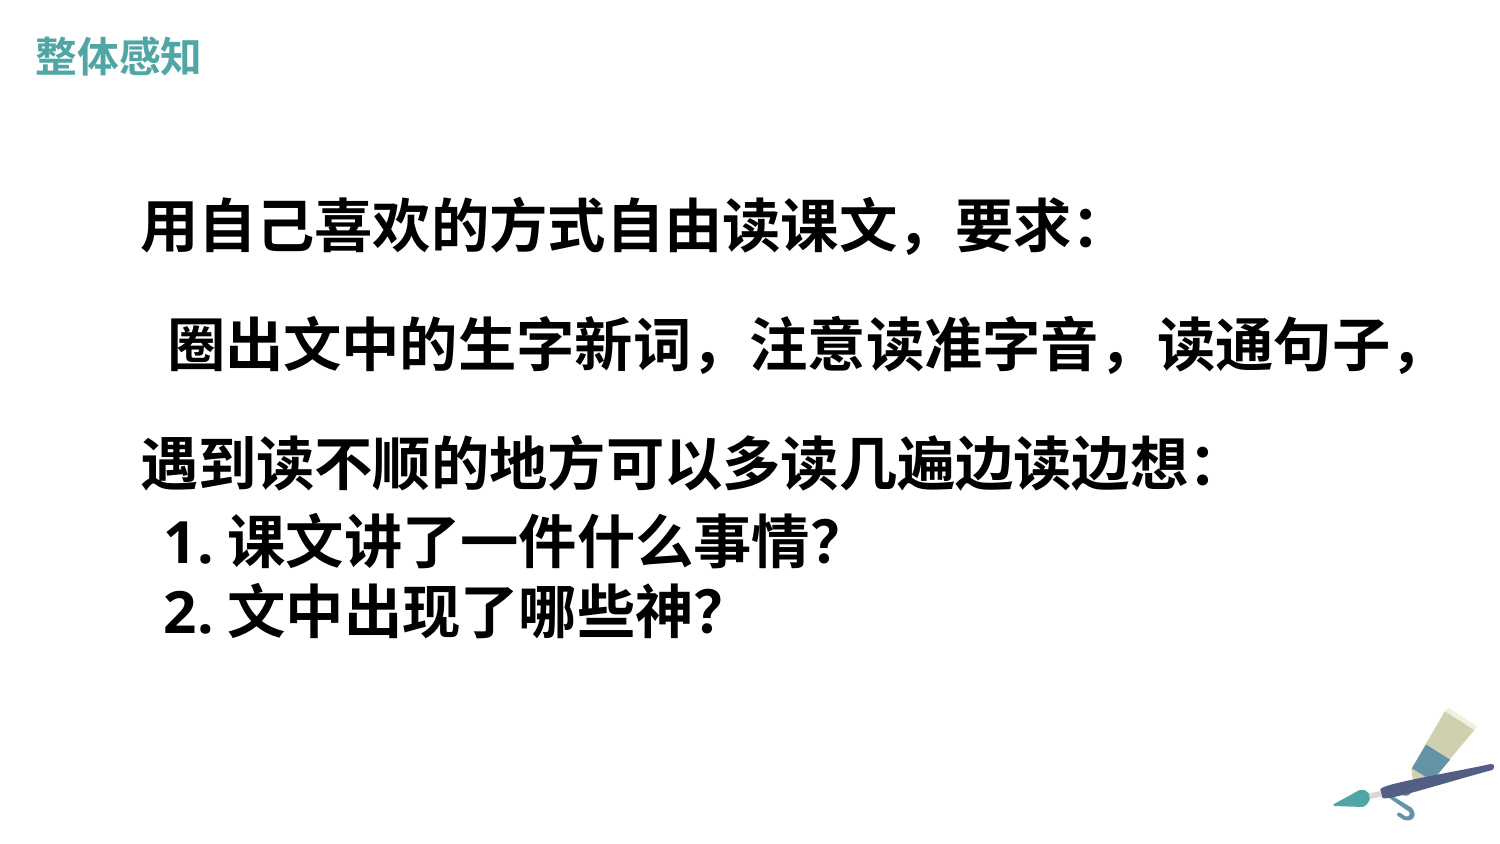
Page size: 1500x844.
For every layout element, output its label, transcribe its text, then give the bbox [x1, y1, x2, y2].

text_box 整体感知 [24, 25, 261, 87]
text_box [1358, 708, 1481, 844]
text_box 用自己喜欢的方式自由读课文，要求： 圈出文中的生字新词，注意读准字音，读通句子，遇到读不顺的地方可以多读几遍边读边想： [128, 134, 1403, 503]
text_box 1.课文讲了一件什么事情？ 2.文中出现了哪些神？ [149, 498, 884, 653]
